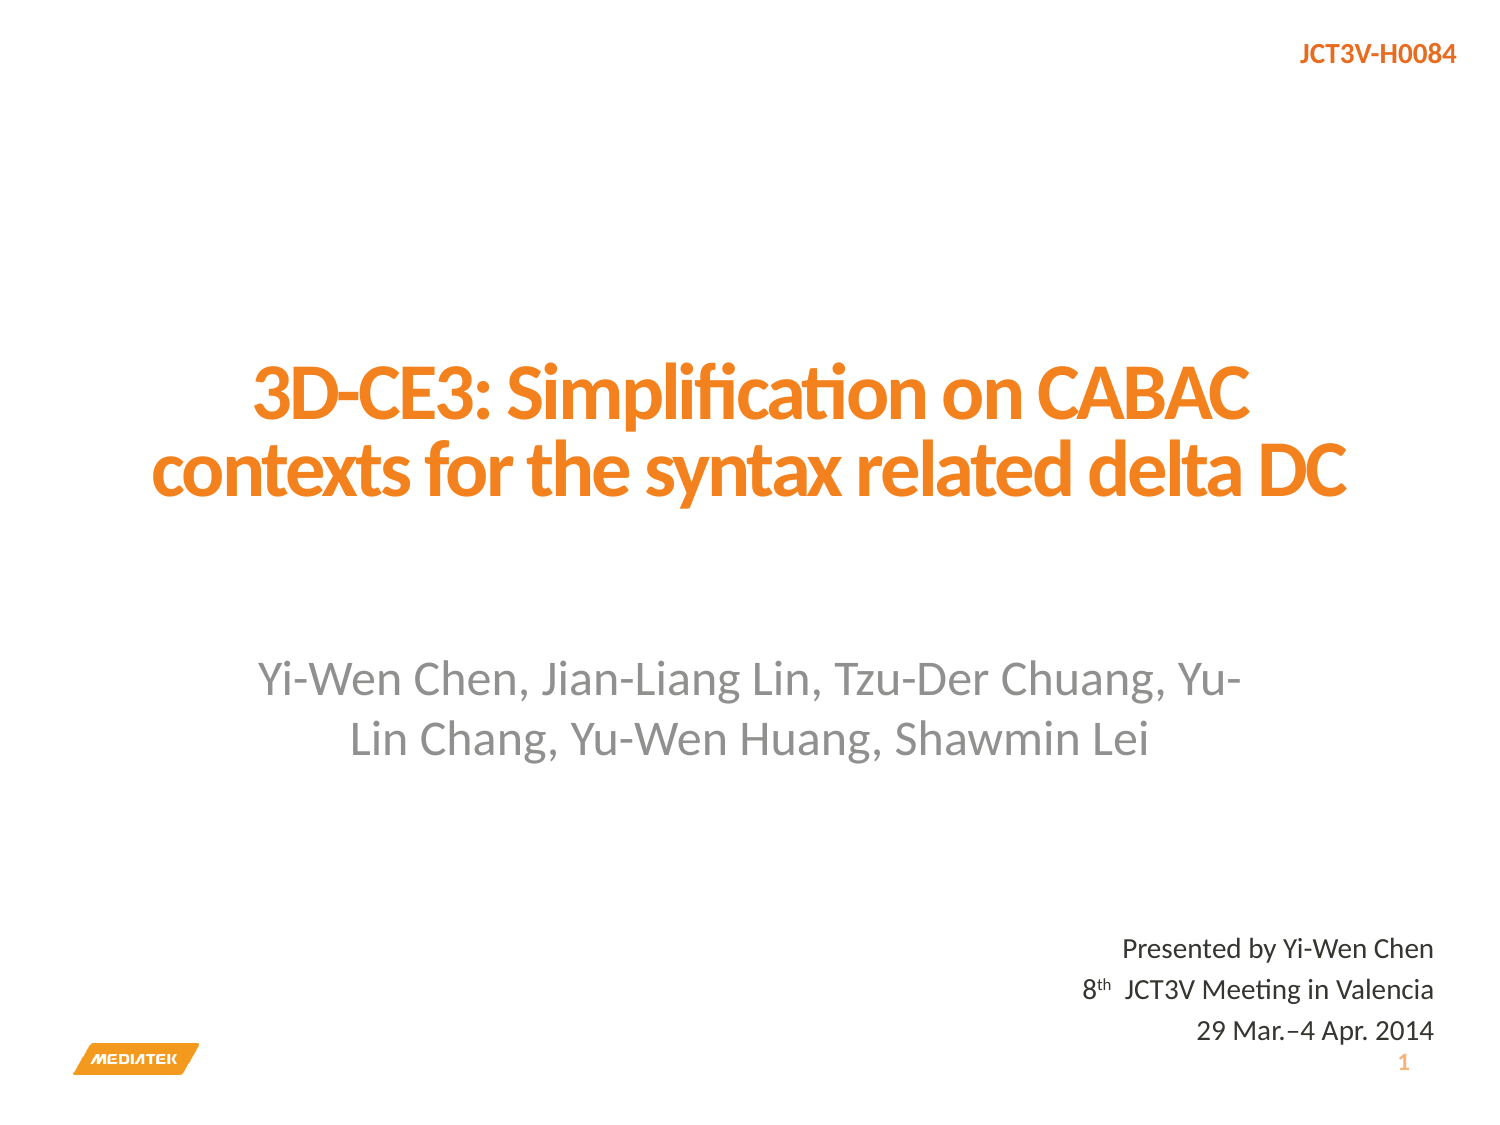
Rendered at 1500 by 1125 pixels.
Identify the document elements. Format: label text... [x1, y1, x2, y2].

subtitle Yi-Wen Chen, Jian-Liang Lin, Tzu-Der Chuang, Yu-Lin Chang, Yu-Wen Huang, Shawmin Lei [225, 637, 1275, 925]
picture [73, 1043, 199, 1075]
title 3D-CE3: Simplification on CABAC contexts for the syntax related delta DC [112, 349, 1388, 591]
slide_number 1 [1251, 1054, 1425, 1090]
text_box Presented by Yi-Wen Chen 8th JCT3V Meeting in Valencia 29 Mar.–4 Apr. 2014 [787, 922, 1450, 1054]
